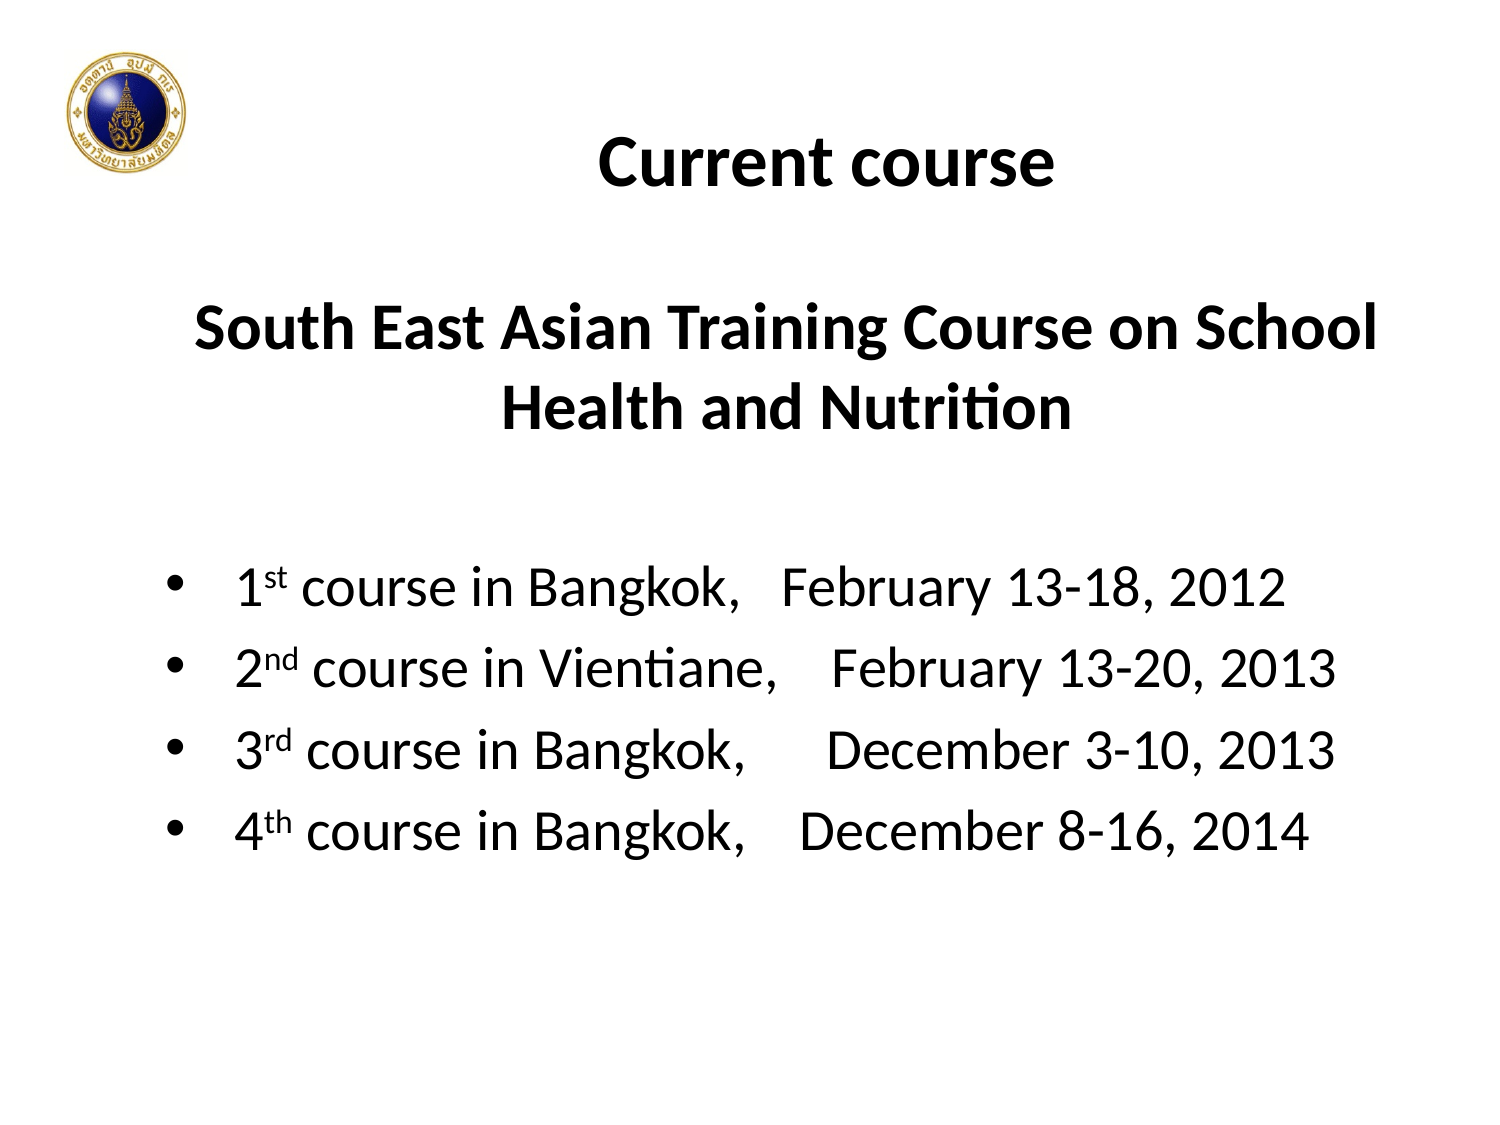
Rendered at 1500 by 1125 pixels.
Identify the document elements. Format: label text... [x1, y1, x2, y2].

picture [64, 49, 188, 176]
title Current course [212, 75, 1425, 238]
list South East Asian Training Course on School Health and Nutrition 1st course in Bangkok, February 13-18, 2012 2nd course in Vientiane, February 13-20, 2013 3rd course in Bangkok, December 3-10, 2013 4th course in Bangkok, December 8-16, 2014 [150, 275, 1425, 1005]
